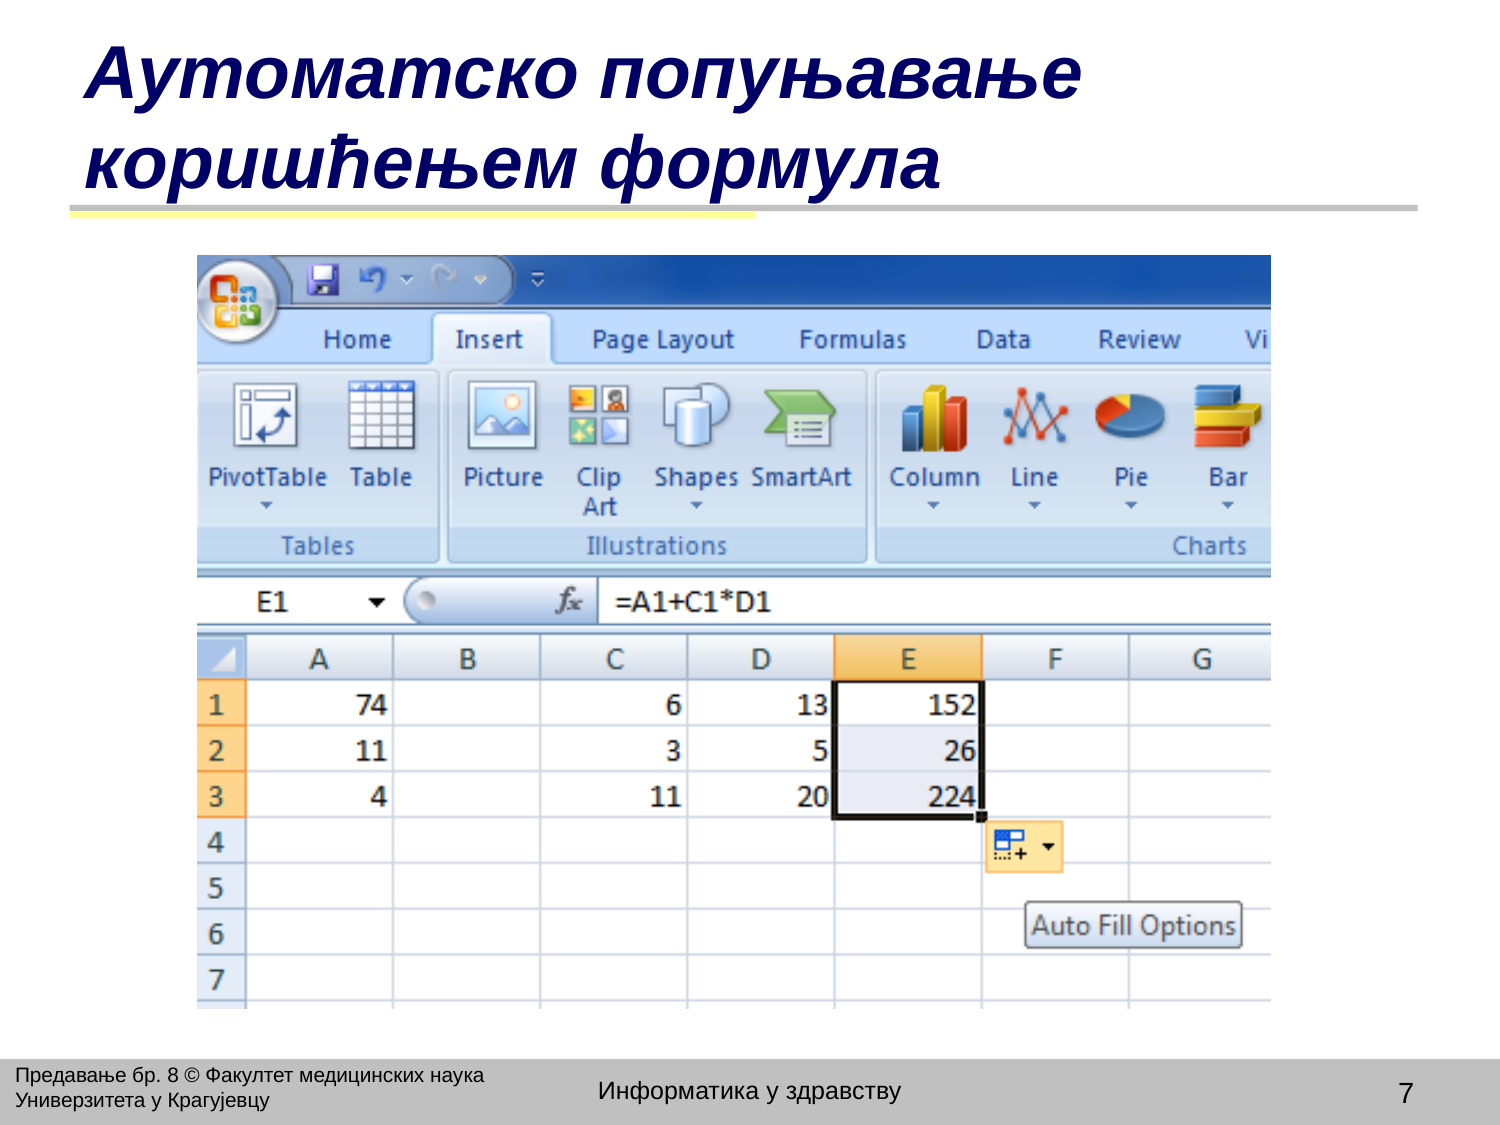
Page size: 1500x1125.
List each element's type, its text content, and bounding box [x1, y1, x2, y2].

picture [197, 255, 1272, 1009]
slide_number Предавање бр. 8 © Факултет медицинских наука Универзитета у Крагујевцу [0, 1053, 626, 1108]
slide_number 7 [1079, 1066, 1430, 1125]
title Аутоматско попуњавање коришћењем формула [69, 19, 1426, 208]
footer Информатика у здравству [512, 1066, 988, 1125]
